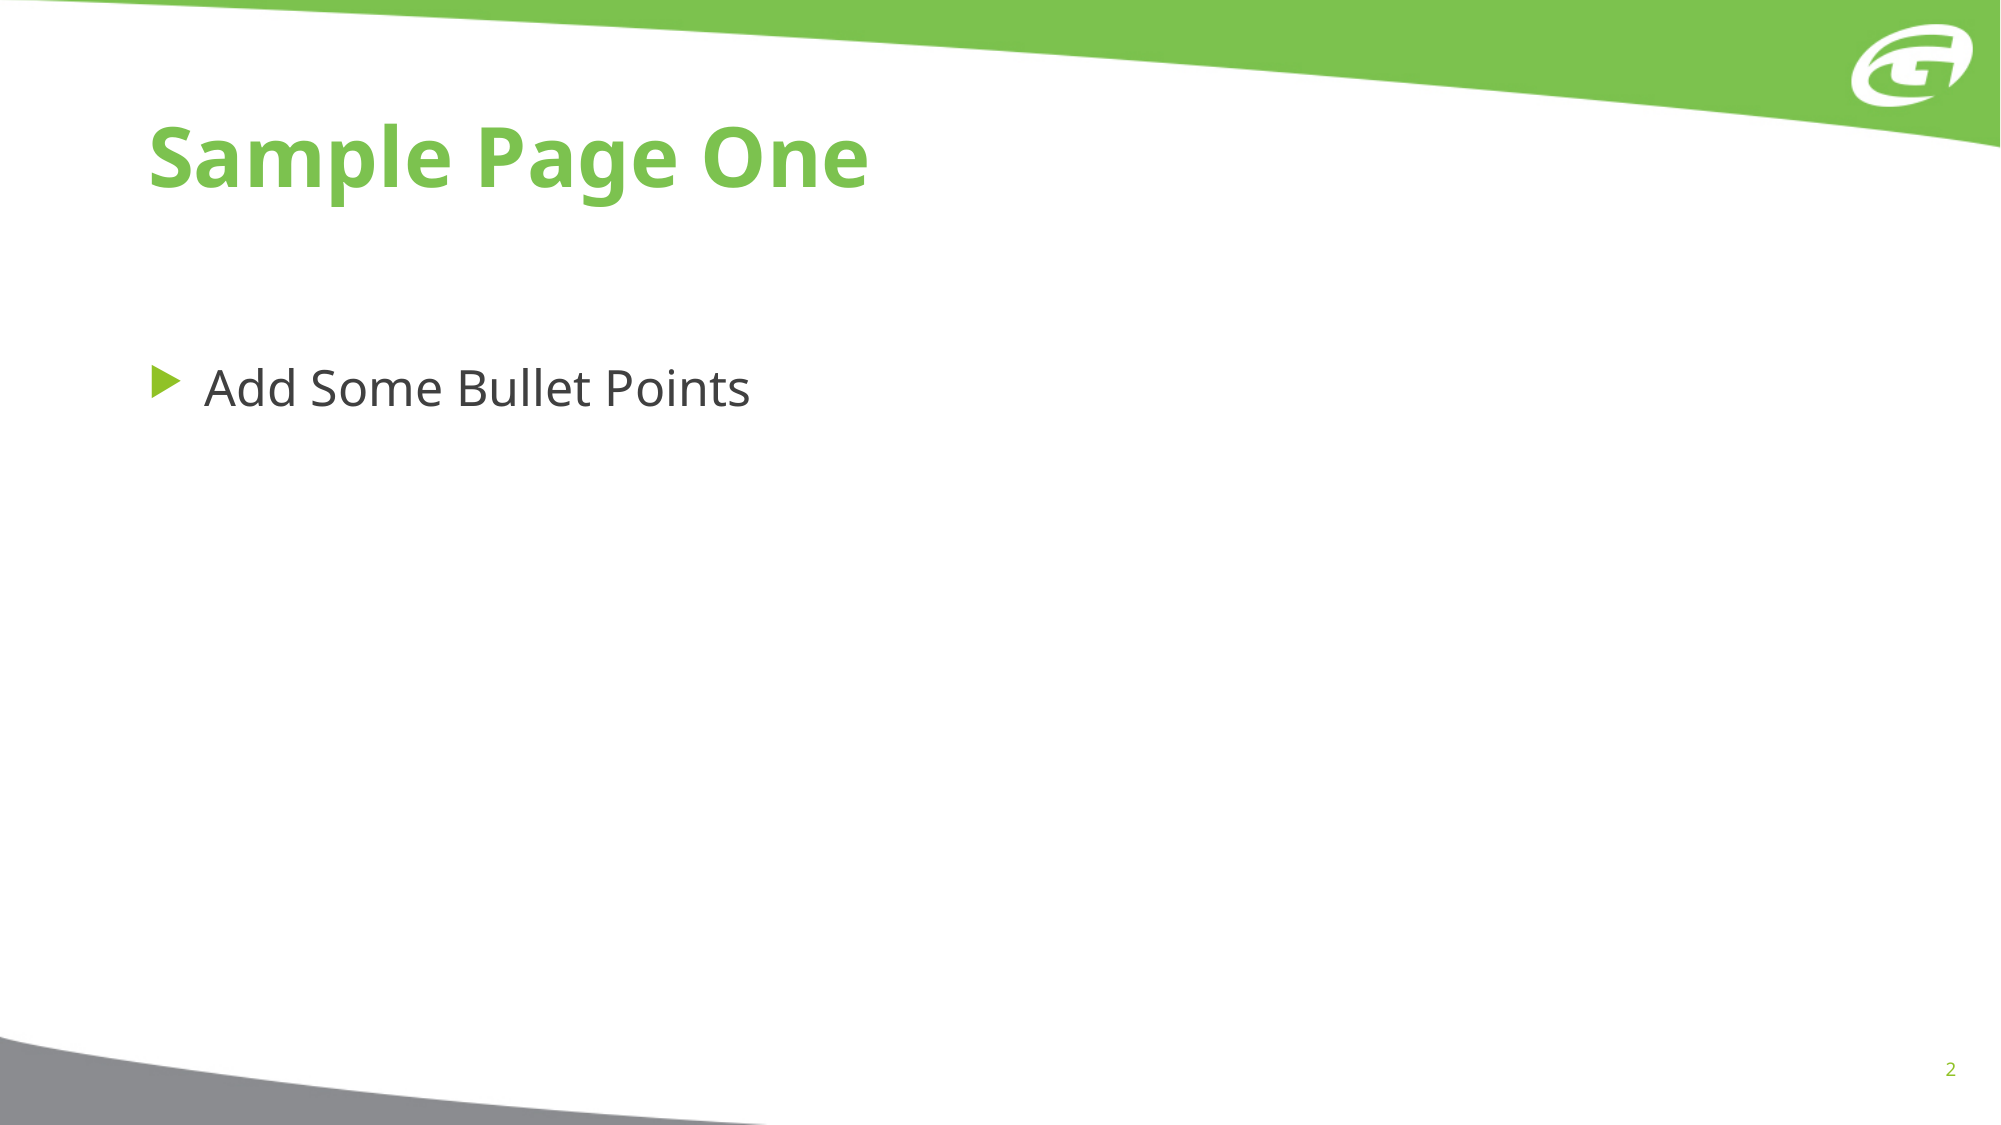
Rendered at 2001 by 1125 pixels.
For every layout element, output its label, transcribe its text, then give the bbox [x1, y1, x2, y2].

list Add Some Bullet Points [133, 348, 1544, 986]
picture [0, 0, 2001, 1125]
title Sample Page One [133, 96, 1544, 313]
slide_number 2 [1859, 1040, 1972, 1101]
